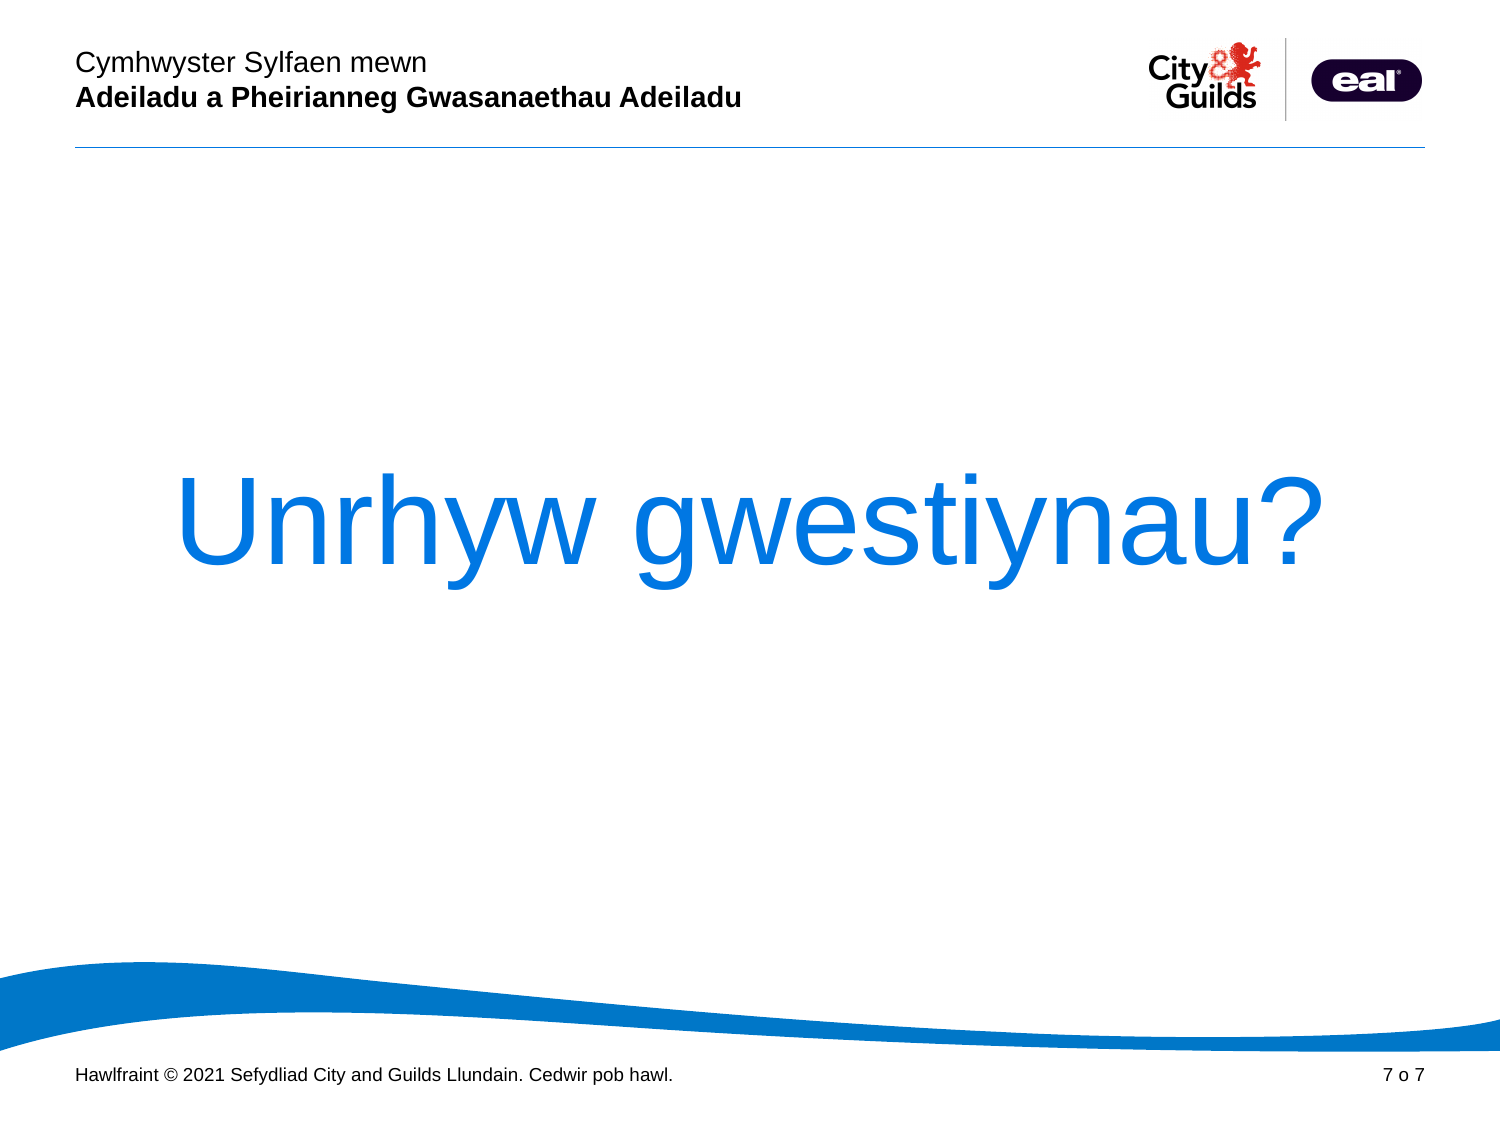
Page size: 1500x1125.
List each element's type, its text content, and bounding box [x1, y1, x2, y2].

list Unrhyw gwestiynau? [74, 247, 1426, 946]
picture [1149, 38, 1422, 121]
